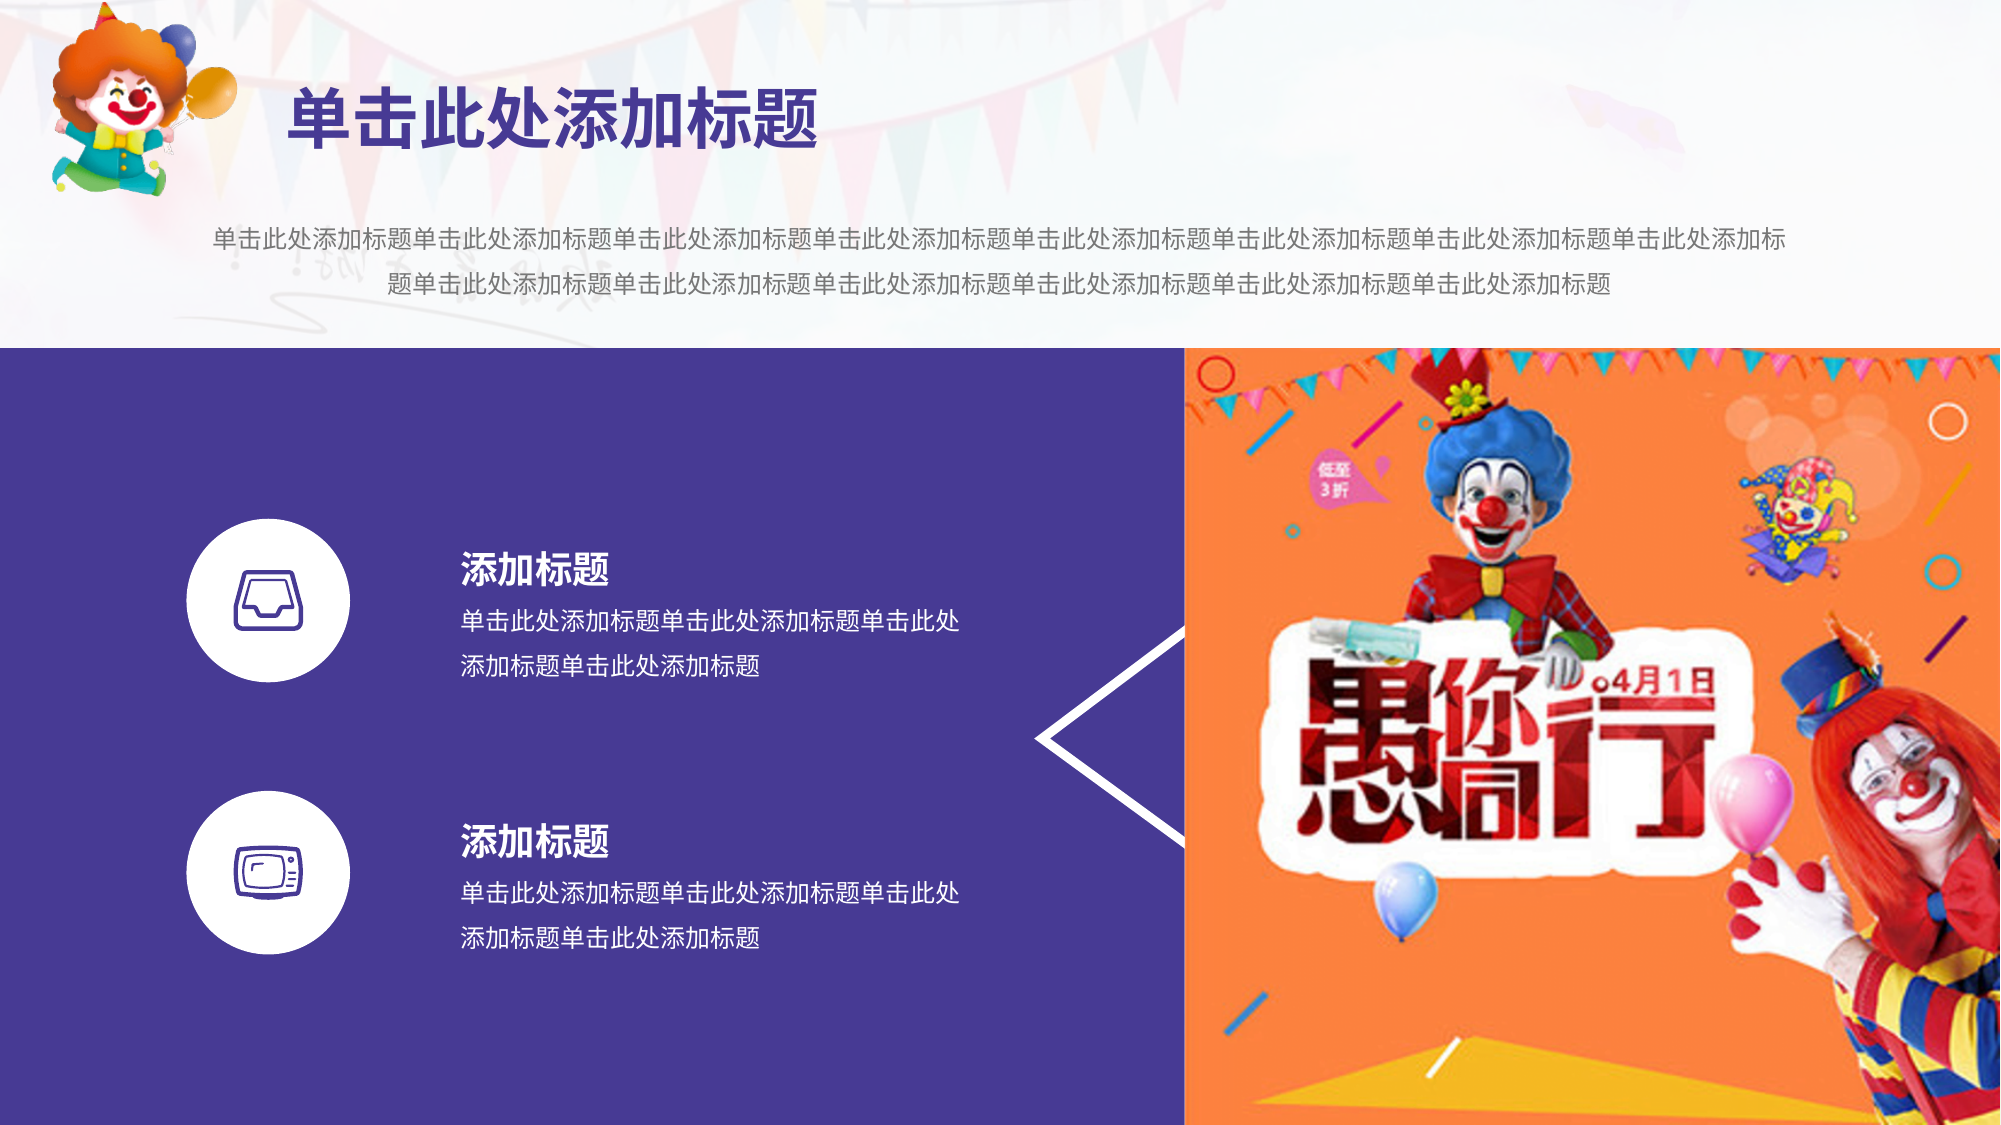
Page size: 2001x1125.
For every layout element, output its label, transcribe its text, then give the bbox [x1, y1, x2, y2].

text_box 单击此处添加标题单击此处添加标题单击此处添加标题单击此处添加标题单击此处添加标题单击此处添加标题单击此处添加标题单击此处添加标题单击此处添加标题单击此处添加标题单击此处添加标题单击此处添加标题单击此处添加标题单击此处添加标题 [188, 201, 1812, 306]
title 单击此处添加标题 [271, 77, 1196, 166]
text_box [0, 347, 1186, 1125]
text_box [186, 518, 350, 683]
text_box [1040, 630, 1184, 844]
text_box 添加标题 单击此处添加标题单击此处添加标题单击此处添加标题单击此处添加标题 [445, 515, 999, 688]
picture [41, 0, 246, 201]
picture [1184, 0, 2001, 1125]
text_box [186, 790, 350, 955]
text_box 添加标题 单击此处添加标题单击此处添加标题单击此处添加标题单击此处添加标题 [445, 787, 999, 960]
